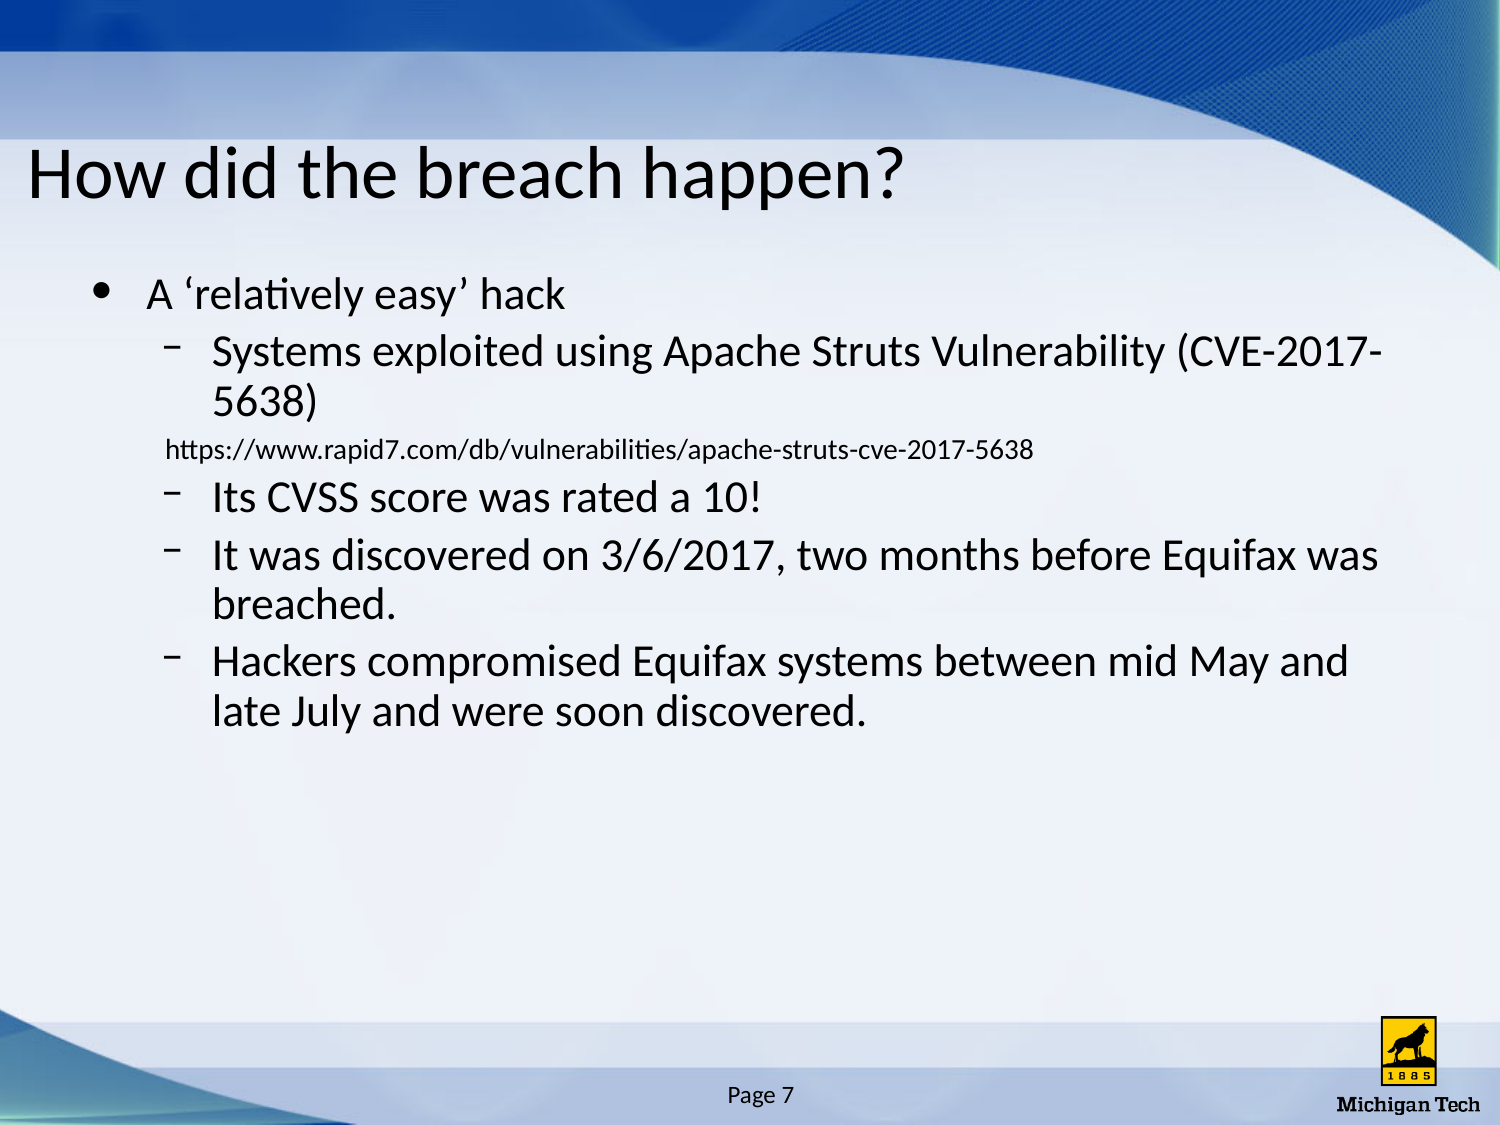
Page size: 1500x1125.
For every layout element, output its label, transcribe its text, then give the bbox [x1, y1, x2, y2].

title How did the breach happen? [12, 75, 1263, 263]
picture [0, 0, 1500, 1125]
list A ‘relatively easy’ hack Systems exploited using Apache Struts Vulnerability (CVE-2017-5638) https://www.rapid7.com/db/vulnerabilities/apache-struts-cve-2017-5638 Its CVSS score was rated a 10! It was discovered on 3/6/2017, two months before Equifax was breached. Hackers compromised Equifax systems between mid May and late July and were soon discovered. [75, 262, 1425, 1063]
